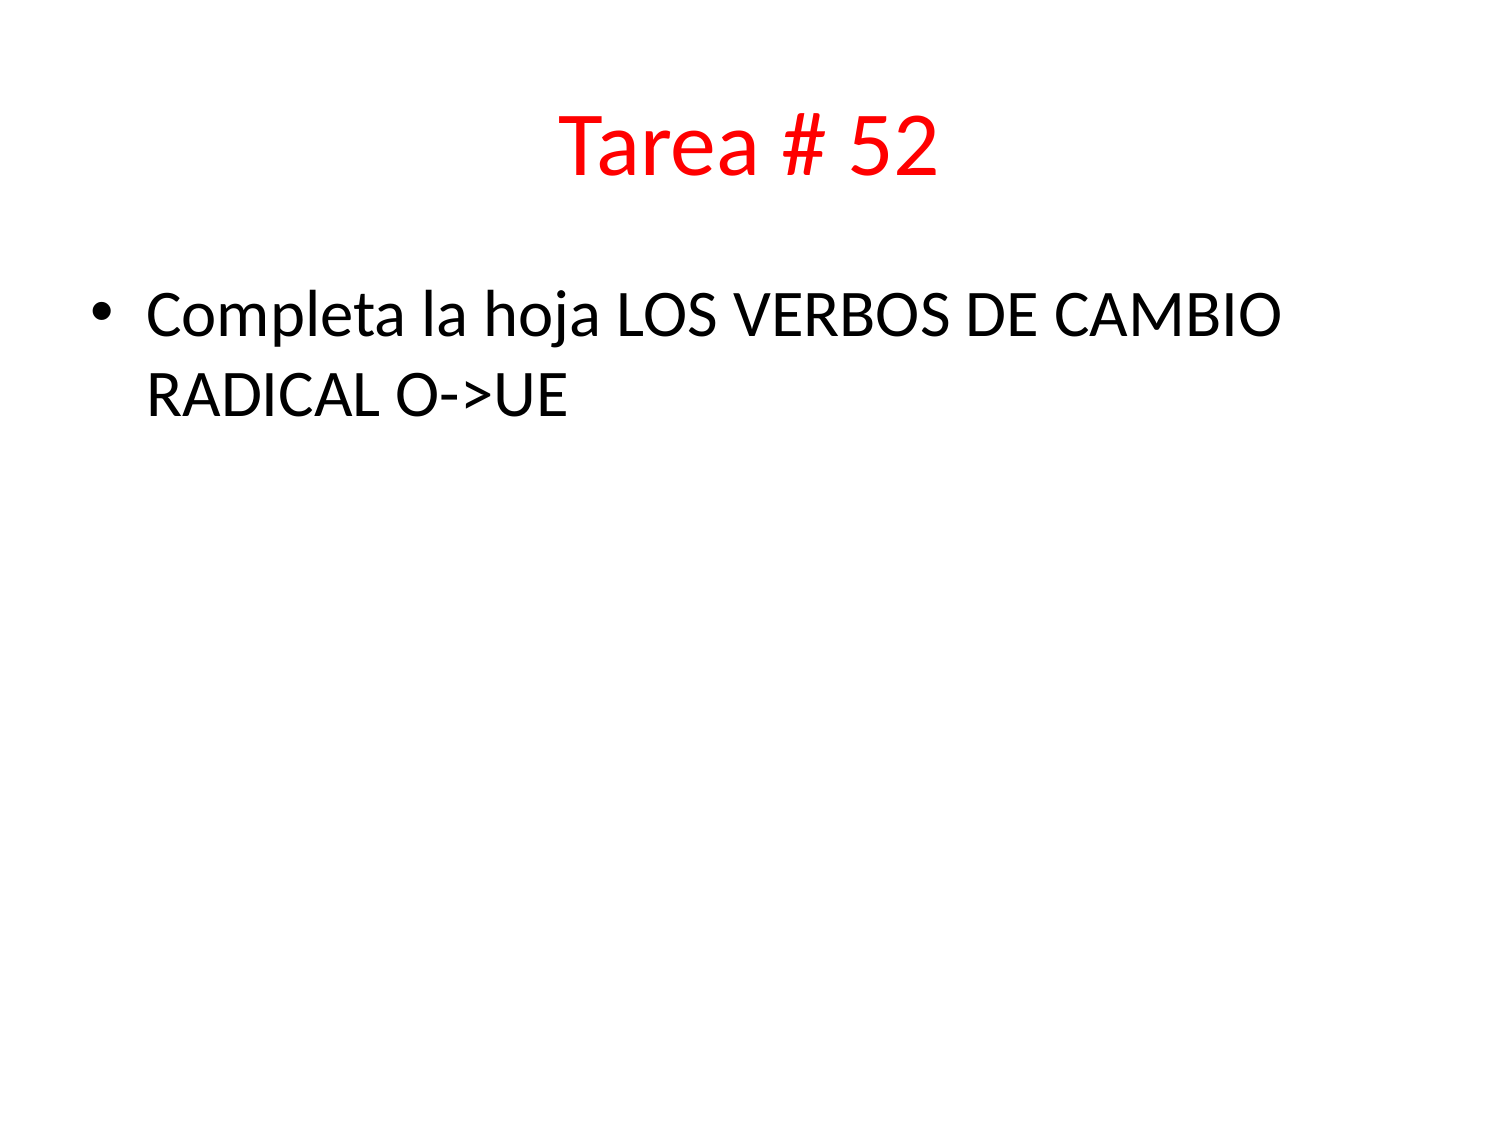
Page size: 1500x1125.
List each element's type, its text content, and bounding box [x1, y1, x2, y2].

title Tarea # 52 [75, 45, 1425, 233]
list Completa la hoja LOS VERBOS DE CAMBIO RADICAL O->UE [75, 262, 1425, 1005]
